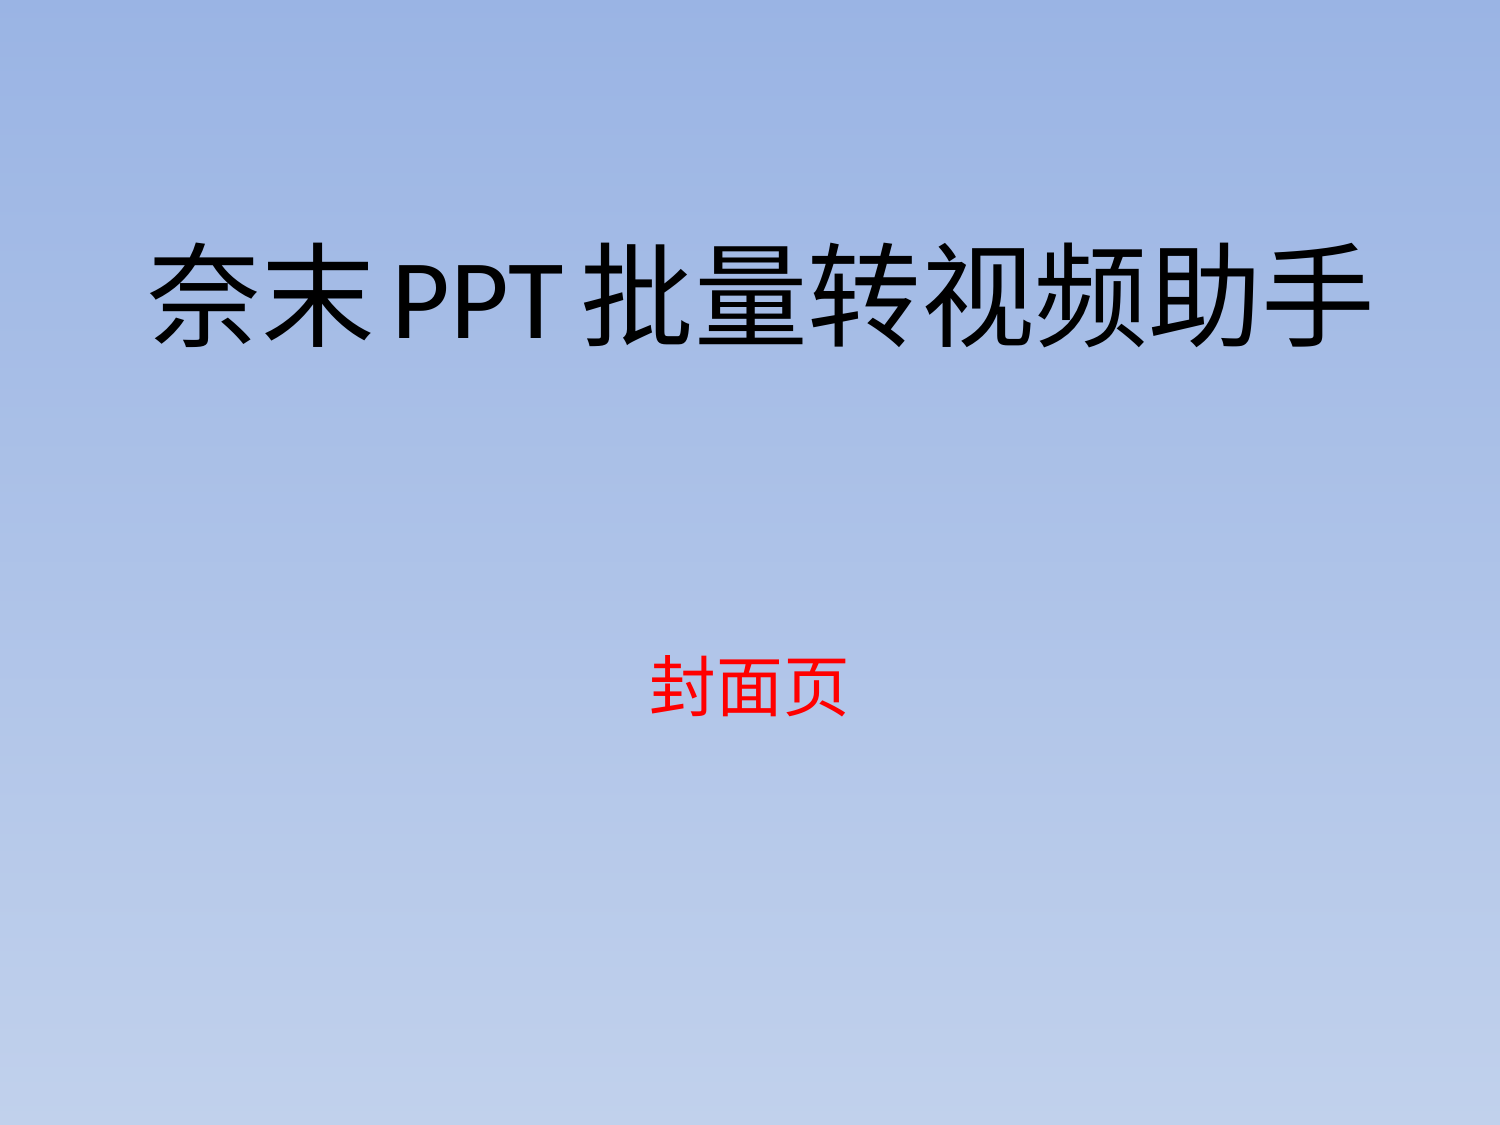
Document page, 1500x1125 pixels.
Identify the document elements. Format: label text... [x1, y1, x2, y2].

title 奈末PPT批量转视频助手 [123, 172, 1399, 414]
subtitle 封面页 [225, 637, 1275, 925]
